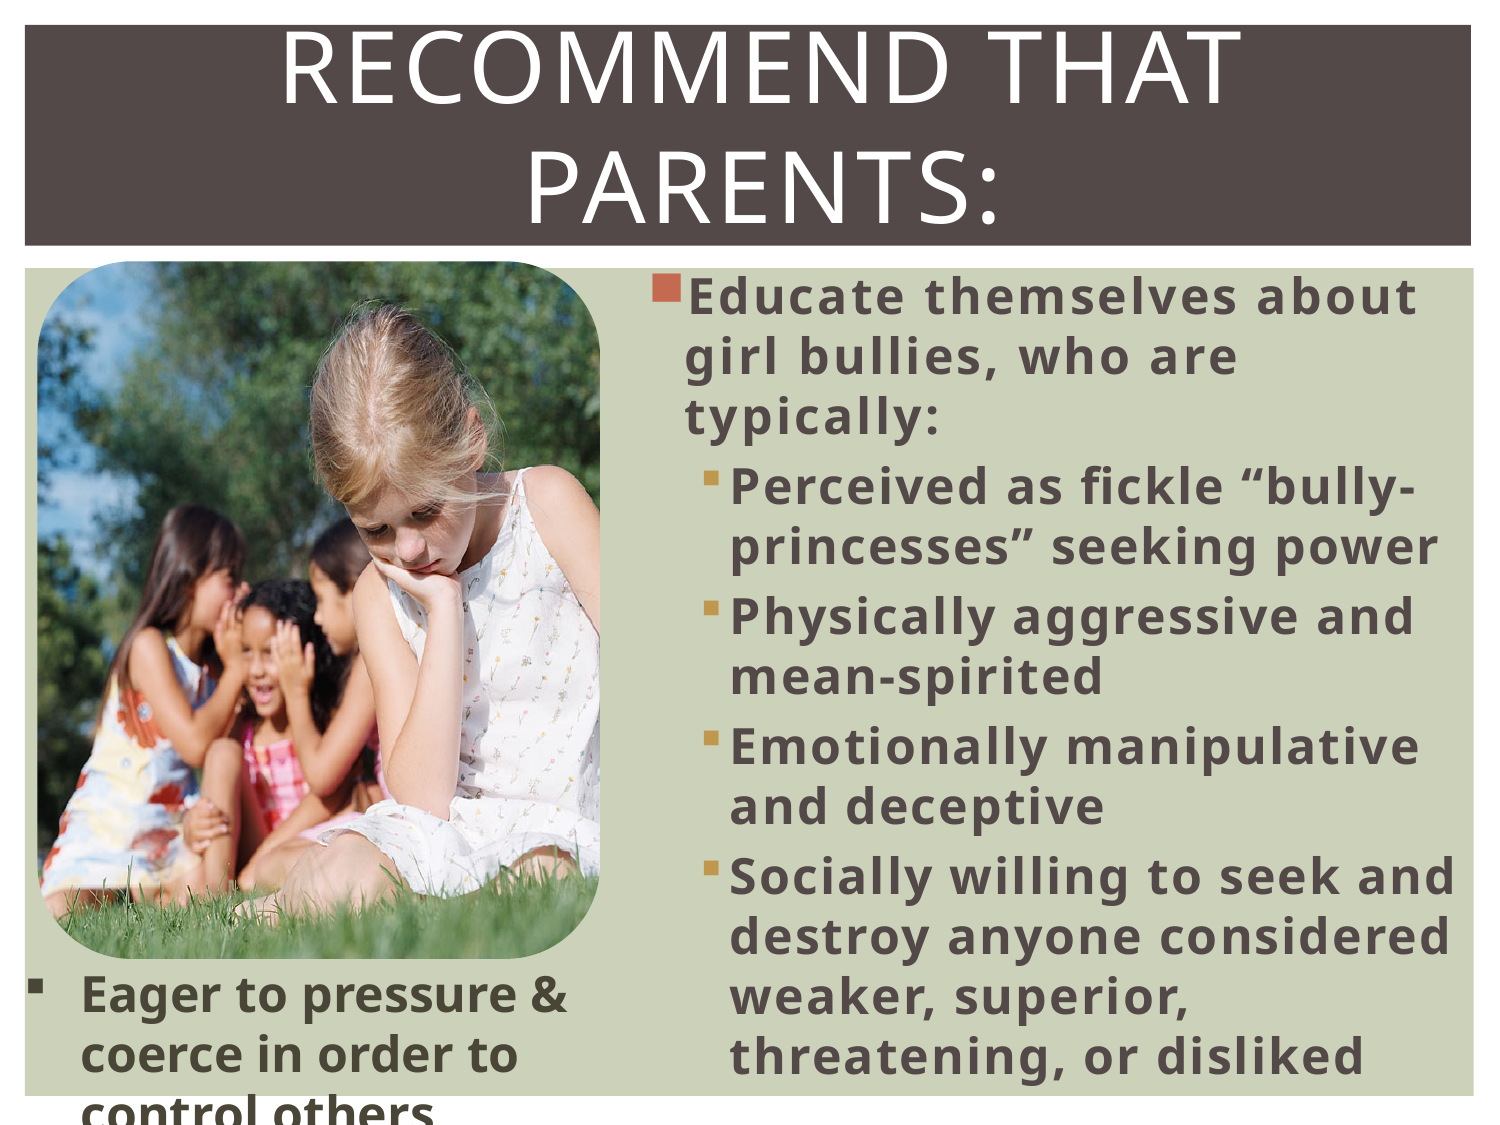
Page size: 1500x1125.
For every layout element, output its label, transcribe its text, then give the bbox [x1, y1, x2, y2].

text_box Eager to pressure & coerce in order to control others [0, 955, 704, 1125]
title Recommend that Parents: [25, 37, 1500, 211]
picture [37, 261, 601, 960]
list Educate themselves about girl bullies, who are typically: Perceived as fickle “bully-princesses” seeking power Physically aggressive and mean-spirited Emotionally manipulative and deceptive Socially willing to seek and destroy anyone considered weaker, superior, threatening, or disliked [624, 257, 1475, 1063]
